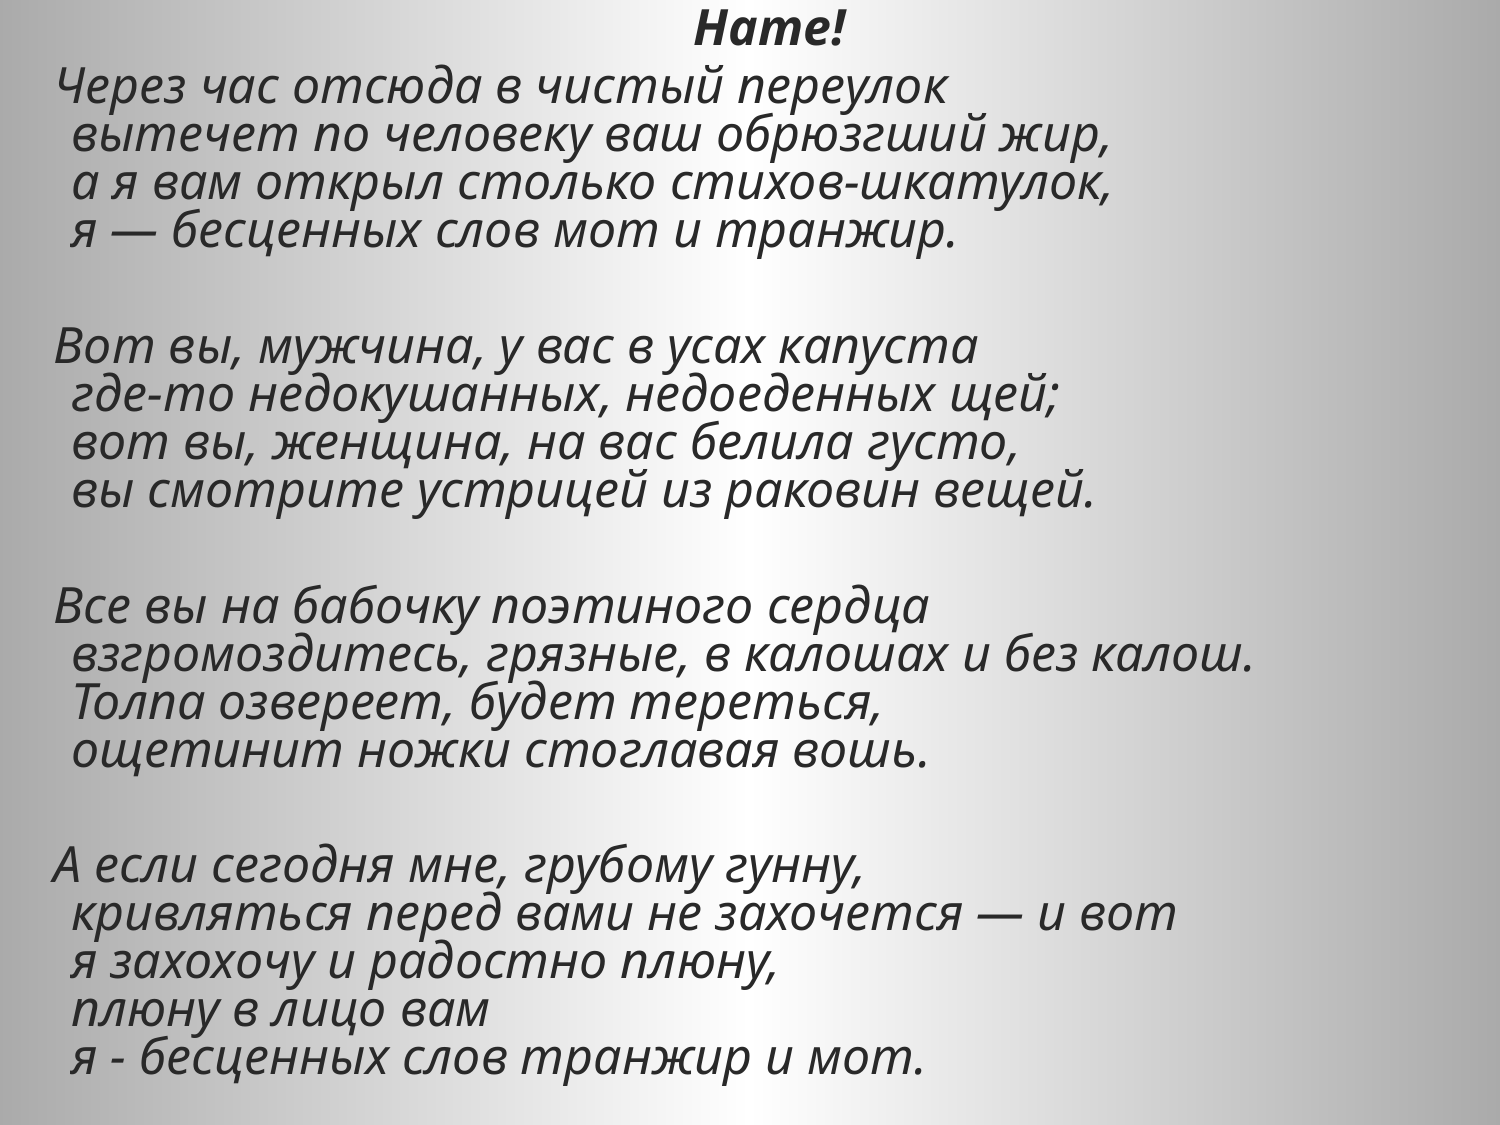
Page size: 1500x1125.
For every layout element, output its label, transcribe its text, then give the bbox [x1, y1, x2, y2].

list Нате! Через час отсюда в чистый переулок вытечет по человеку ваш обрюзгший жир, а я вам открыл столько стихов-шкатулок, я — бесценных слов мот и транжир. Вот вы, мужчина, у вас в усах капуста где-то недокушанных, недоеденных щей; вот вы, женщина, на вас белила густо, вы смотрите устрицей из раковин вещей. Все вы на бабочку поэтиного сердца взгромоздитесь, грязные, в калошах и без калош. Толпа озвереет, будет тереться, ощетинит ножки стоглавая вошь. А если сегодня мне, грубому гунну, кривляться перед вами не захочется — и вот я захохочу и радостно плюну, плюну в лицо вам я - бесценных слов транжир и мот. [0, 0, 1500, 1125]
